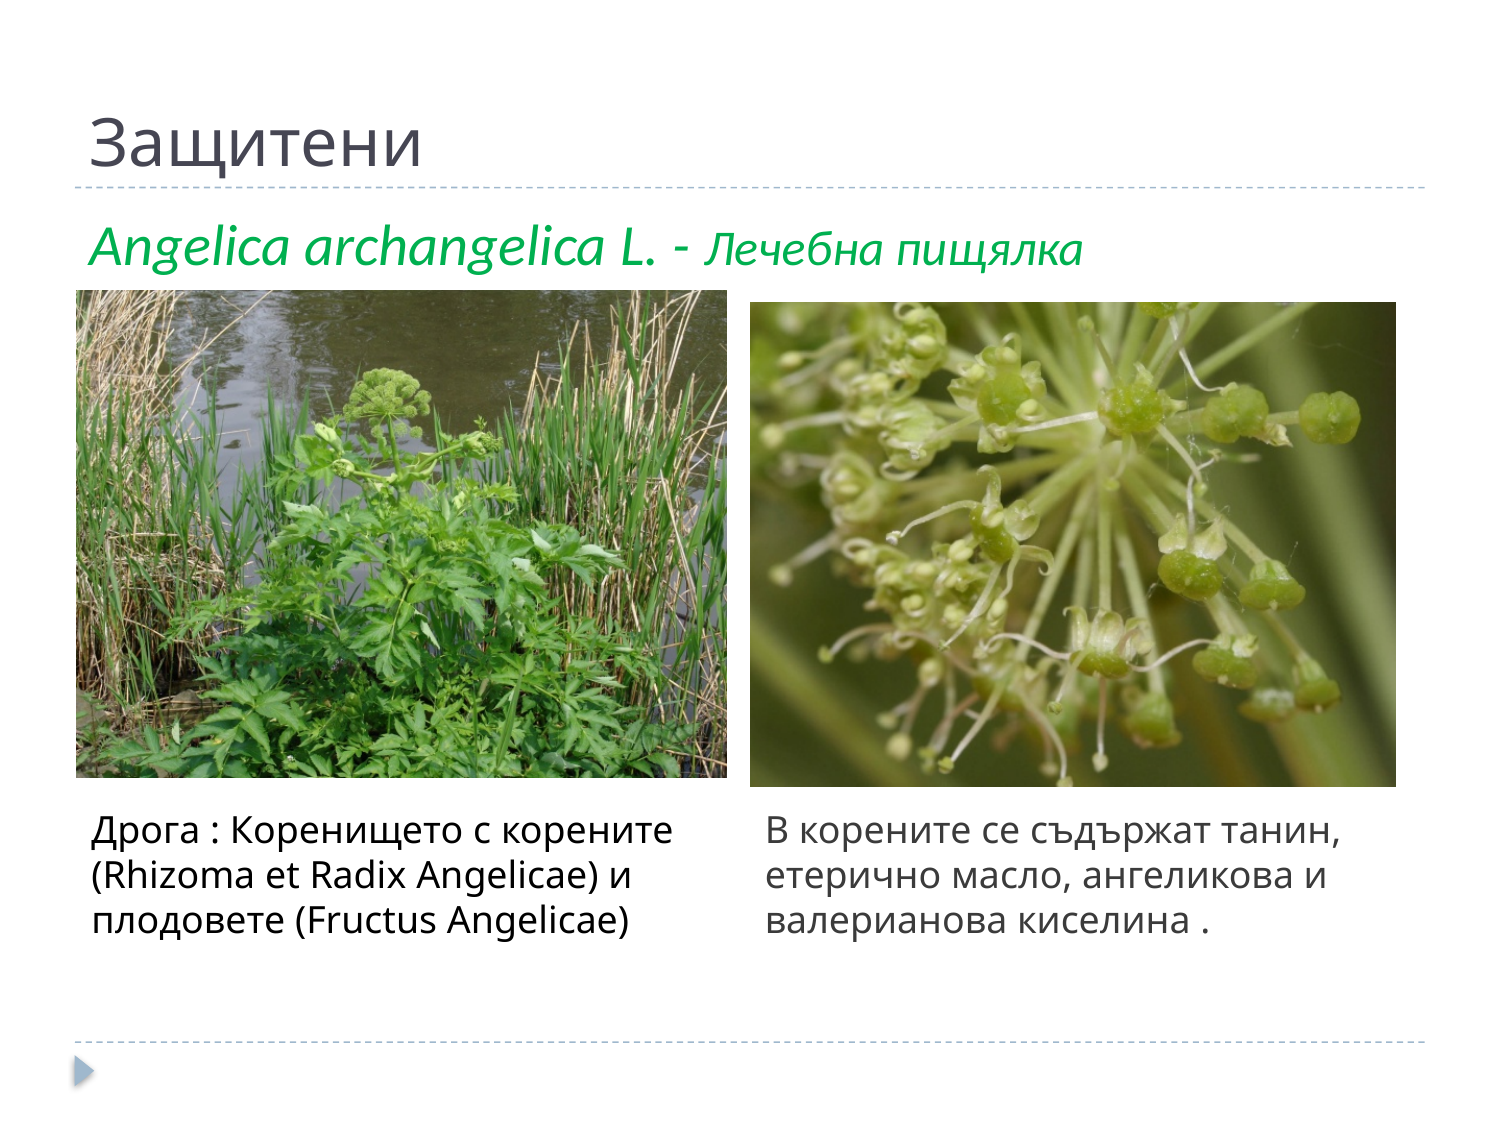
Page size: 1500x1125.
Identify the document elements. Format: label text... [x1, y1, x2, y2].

picture [749, 302, 1396, 788]
title Защитени [75, 24, 1425, 188]
text_box Дрога : Коренището с корените (Rhizoma et Radix Angelicae) и плодовете (Fructus Angelicae) [76, 798, 727, 1084]
picture [76, 290, 727, 779]
text_box В корените се съдържат танин, етерично масло, ангеликова и валерианова киселина . [750, 799, 1365, 949]
list Angelica archangelica L. - Лечебна пищялка [75, 200, 1425, 1010]
